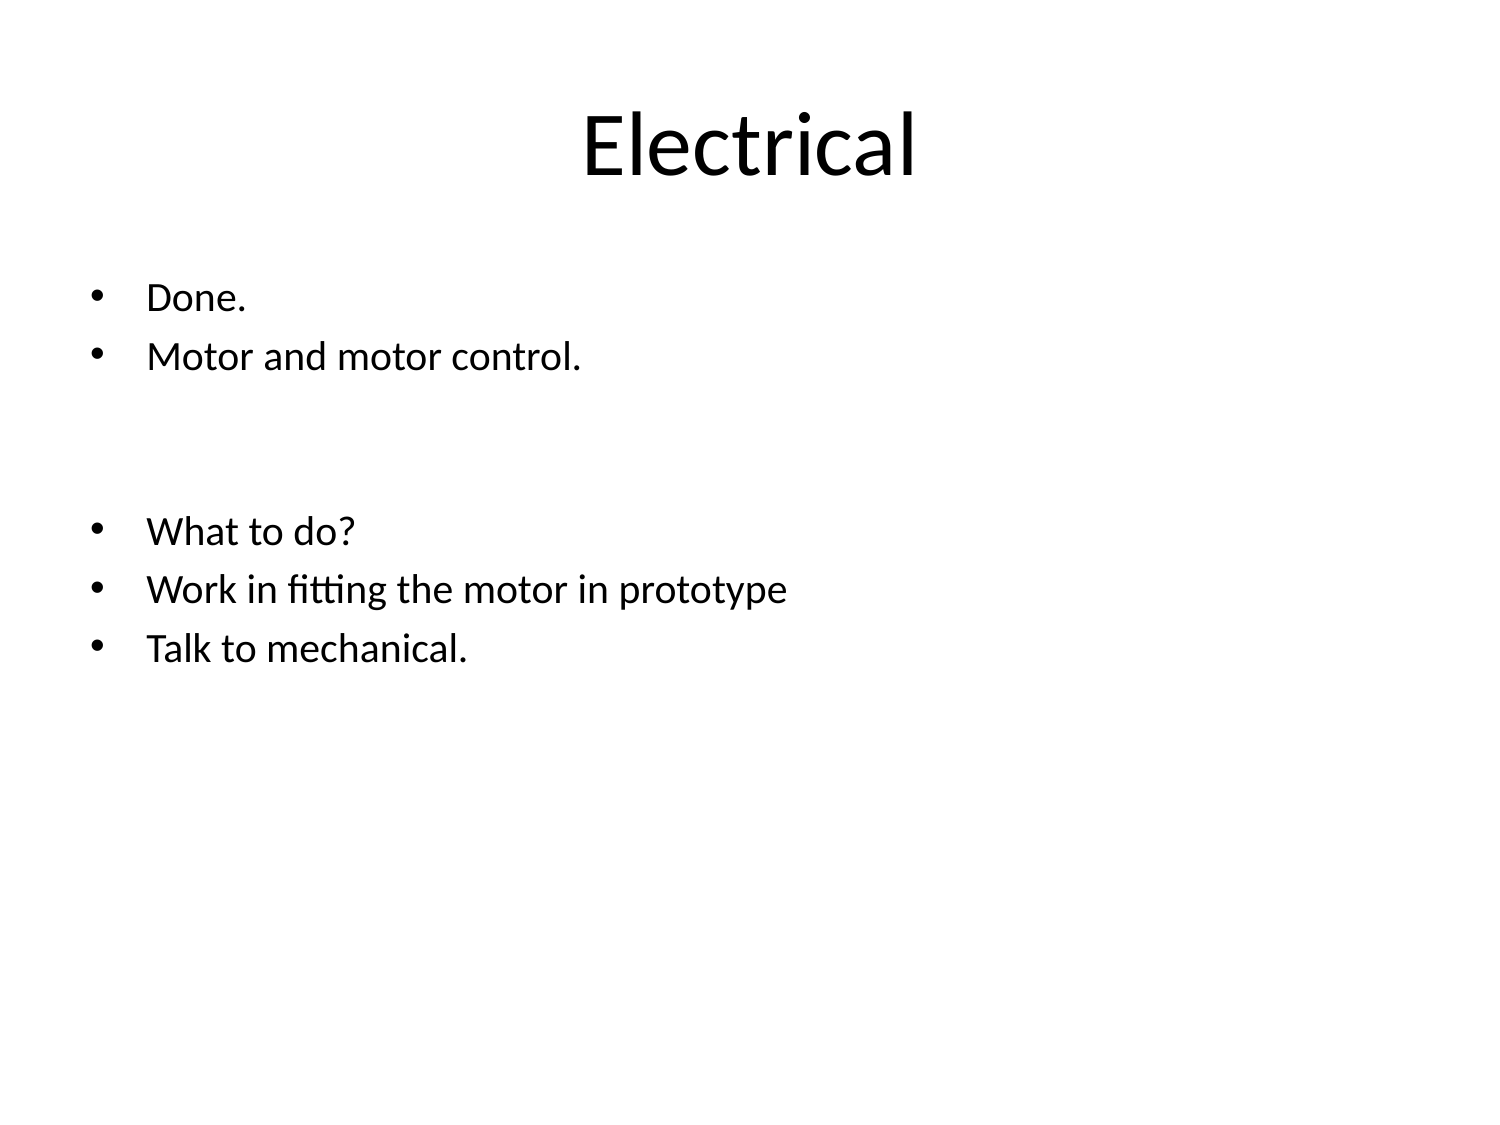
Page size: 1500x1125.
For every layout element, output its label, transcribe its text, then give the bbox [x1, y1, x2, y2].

title Electrical [75, 45, 1425, 233]
list Done. Motor and motor control. What to do? Work in fitting the motor in prototype Talk to mechanical. [75, 262, 1425, 1005]
